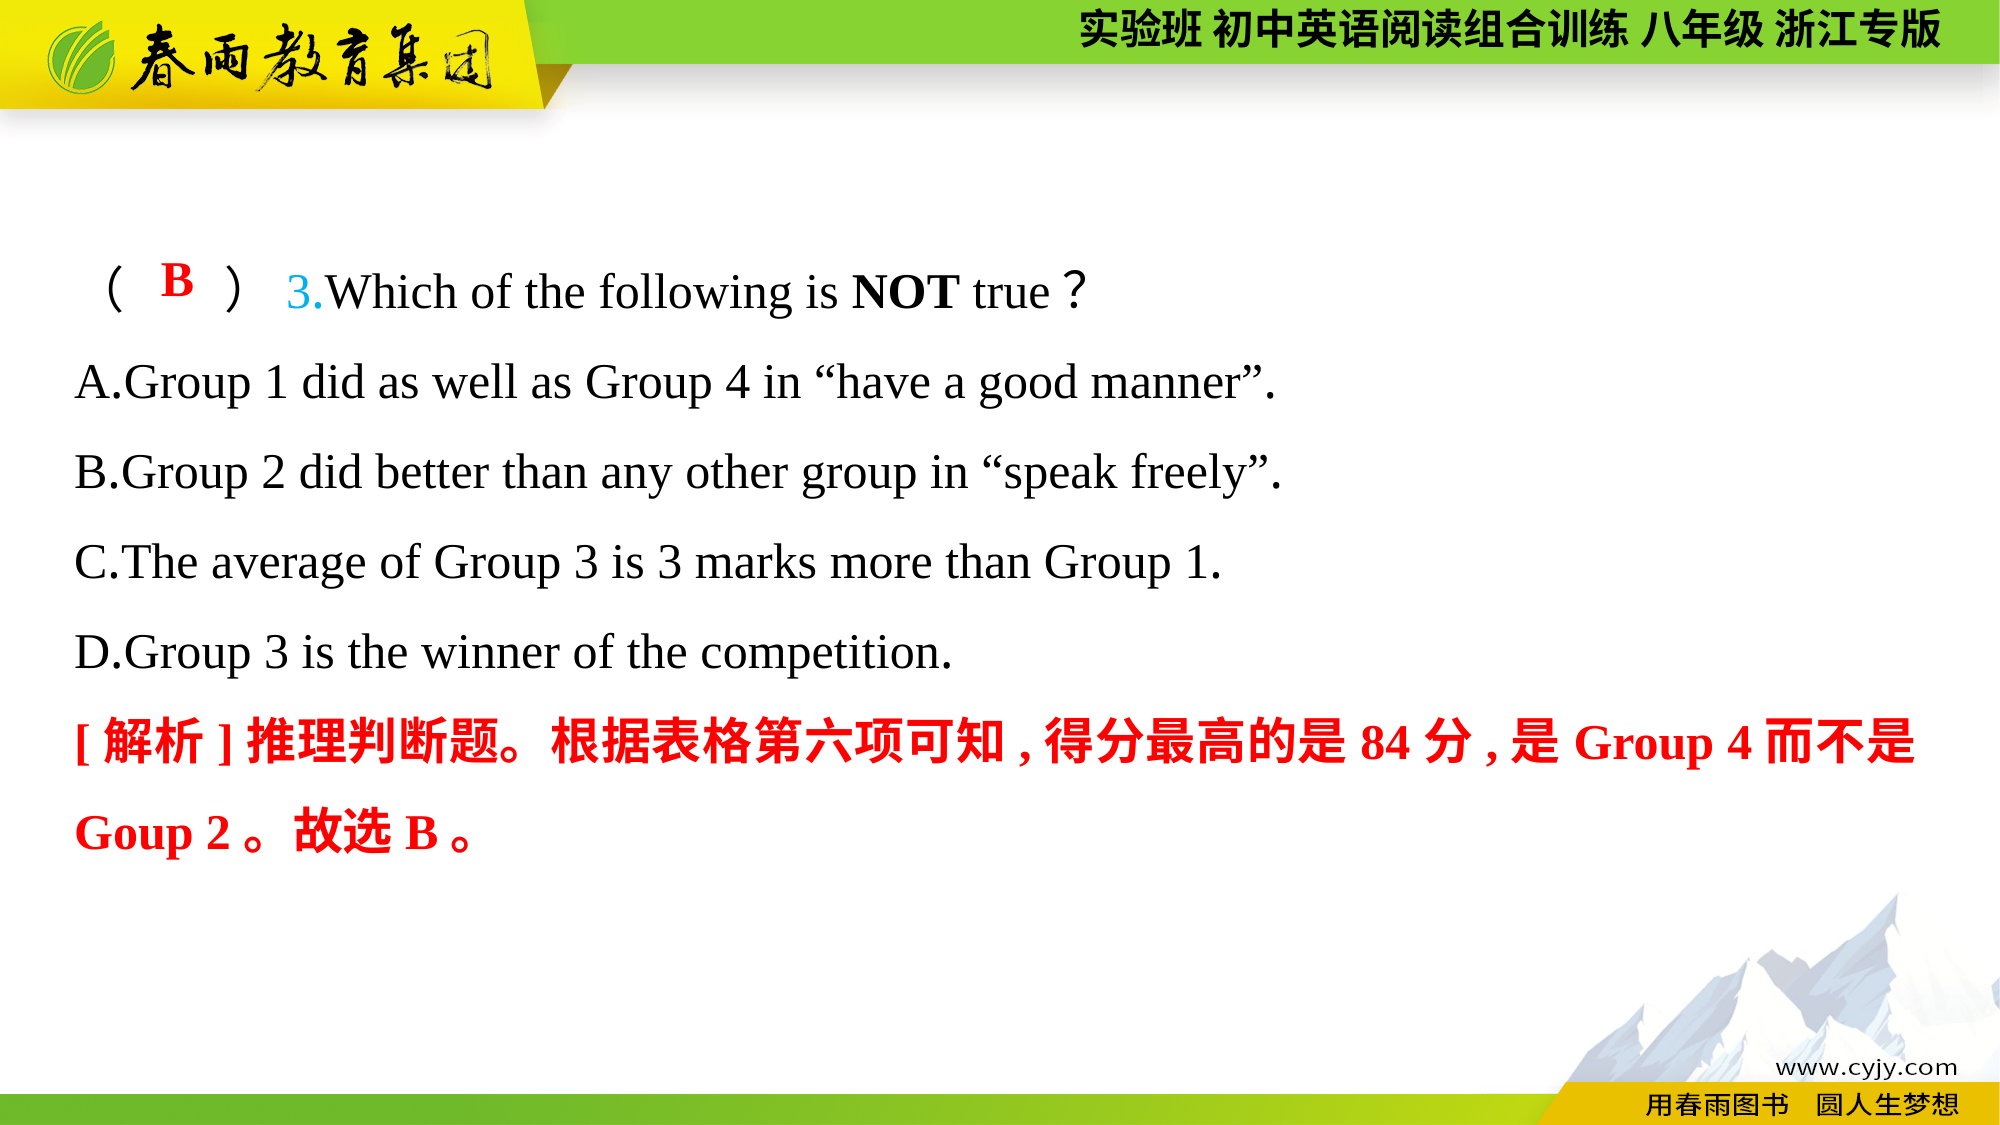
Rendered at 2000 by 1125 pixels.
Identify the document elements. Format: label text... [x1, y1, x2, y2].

picture [0, 0, 2000, 1125]
list （ ）3.Which of the following is NOT true？ A.Group 1 did as well as Group 4 in “have a good manner”. B.Group 2 did better than any other group in “speak freely”. C.The average of Group 3 is 3 marks more than Group 1. D.Group 3 is the winner of the competition. [59, 220, 1944, 679]
text_box [解析]推理判断题。根据表格第六项可知,得分最高的是84分,是Group 4而不是Goup 2。故选B。 [59, 679, 1944, 868]
text_box B [145, 239, 209, 314]
